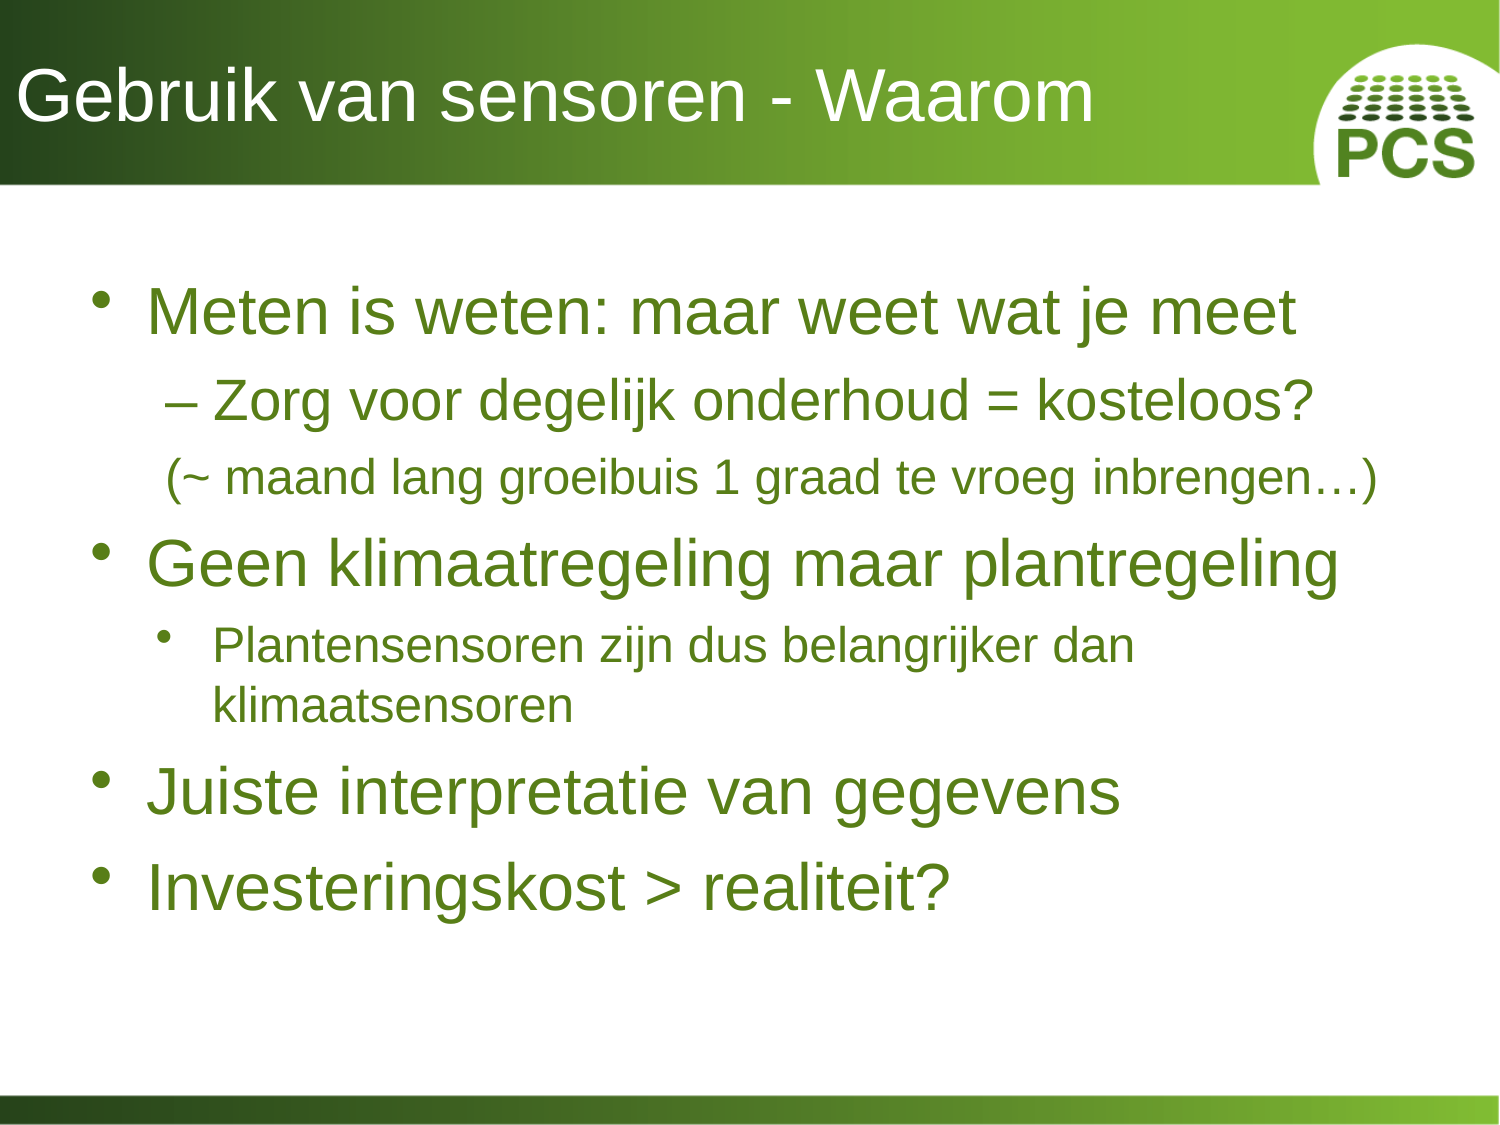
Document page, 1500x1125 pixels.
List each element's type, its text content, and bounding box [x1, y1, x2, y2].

picture [0, 0, 1500, 1125]
title Gebruik van sensoren - Waarom [12, 44, 1102, 235]
text_box Meten is weten: maar weet wat je meet – Zorg voor degelijk onderhoud = kosteloos? (~ maand lang groeibuis 1 graad te vroeg inbrengen…) Geen klimaatregeling maar plantregeling Plantensensoren zijn dus belangrijker dan klimaatsensoren Juiste interpretatie van gegevens Investeringskost > realiteit? [87, 249, 1387, 924]
